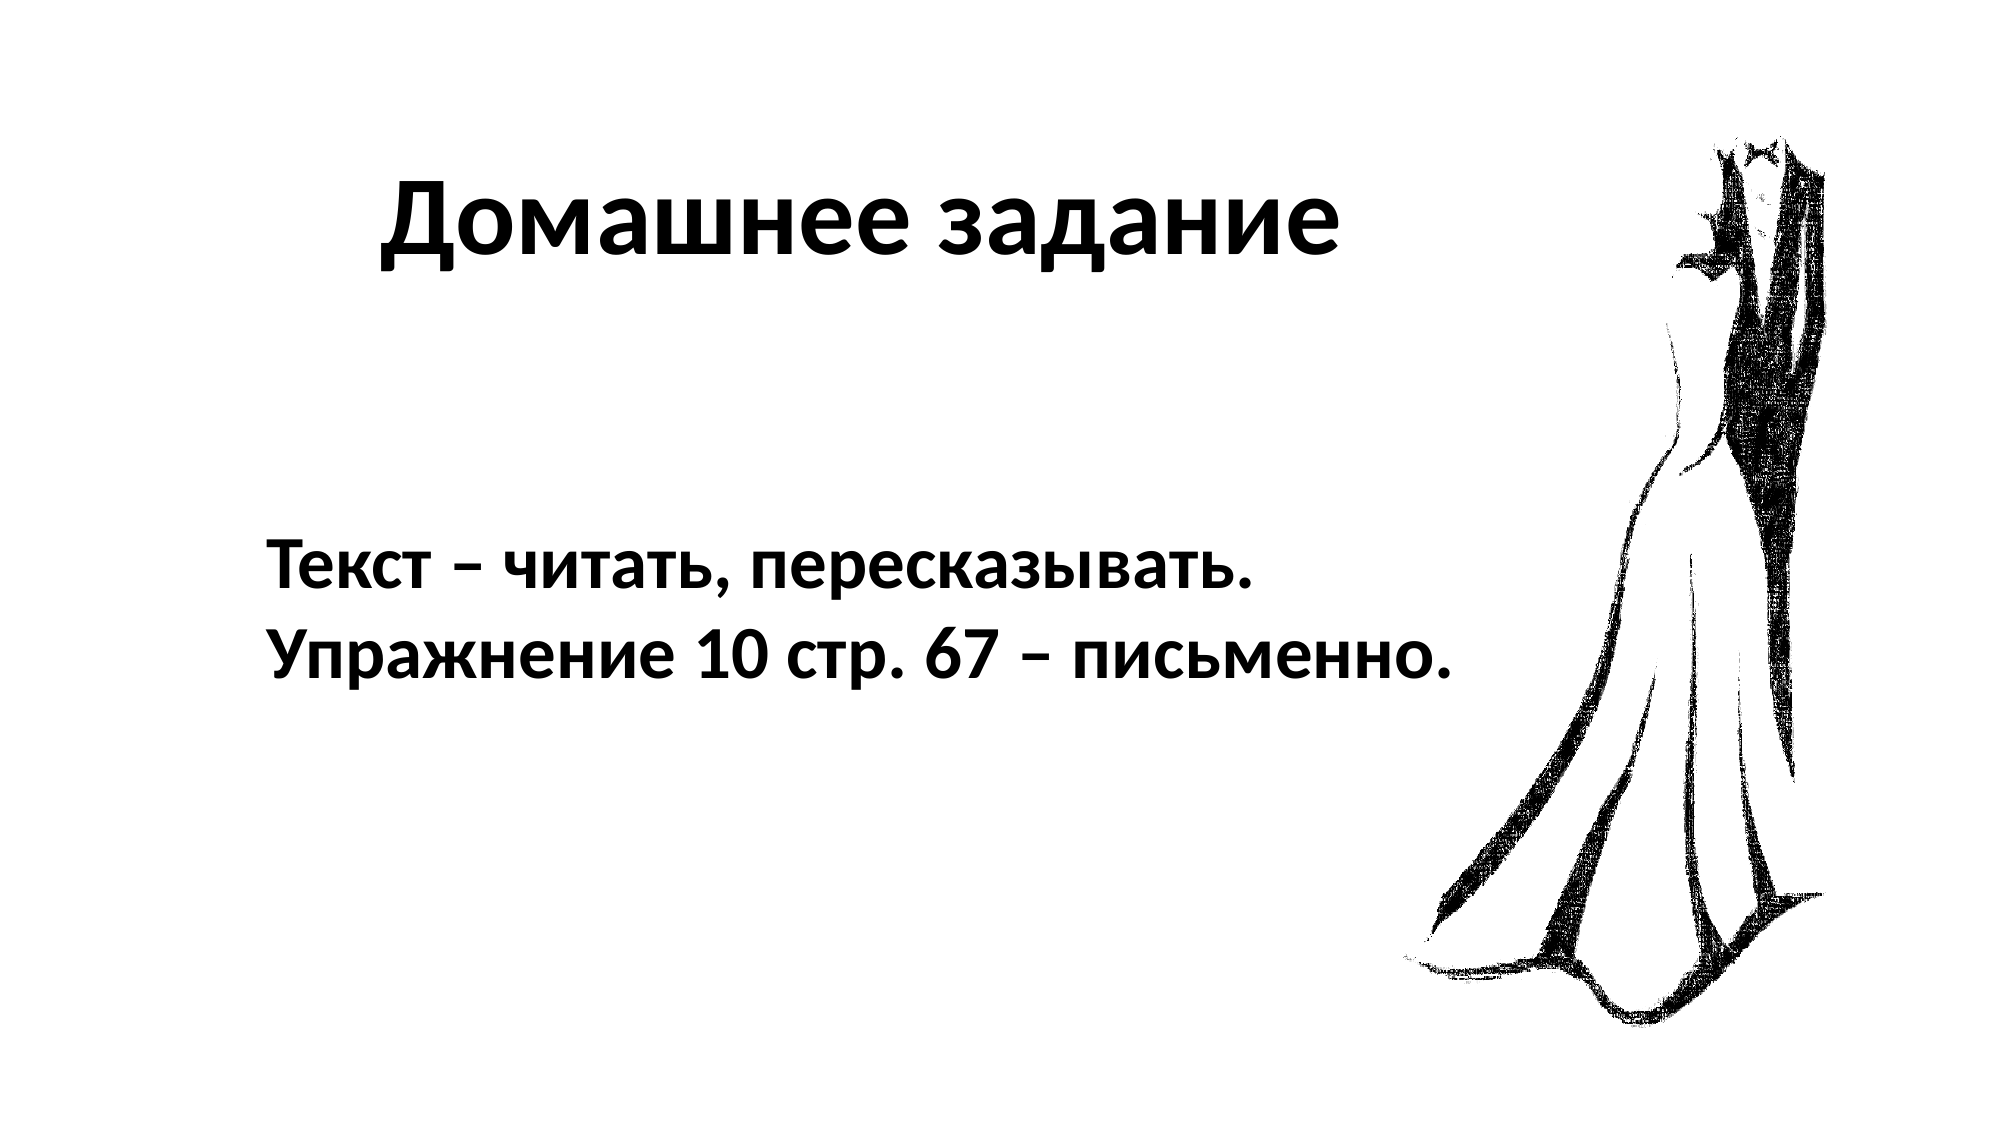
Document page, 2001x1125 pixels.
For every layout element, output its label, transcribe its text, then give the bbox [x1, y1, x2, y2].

text_box Домашнее задание [174, 134, 1264, 285]
picture [1264, 0, 1961, 1125]
text_box Текст – читать, пересказывать. Упражнение 10 стр. 67 – письменно. [252, 506, 1264, 701]
